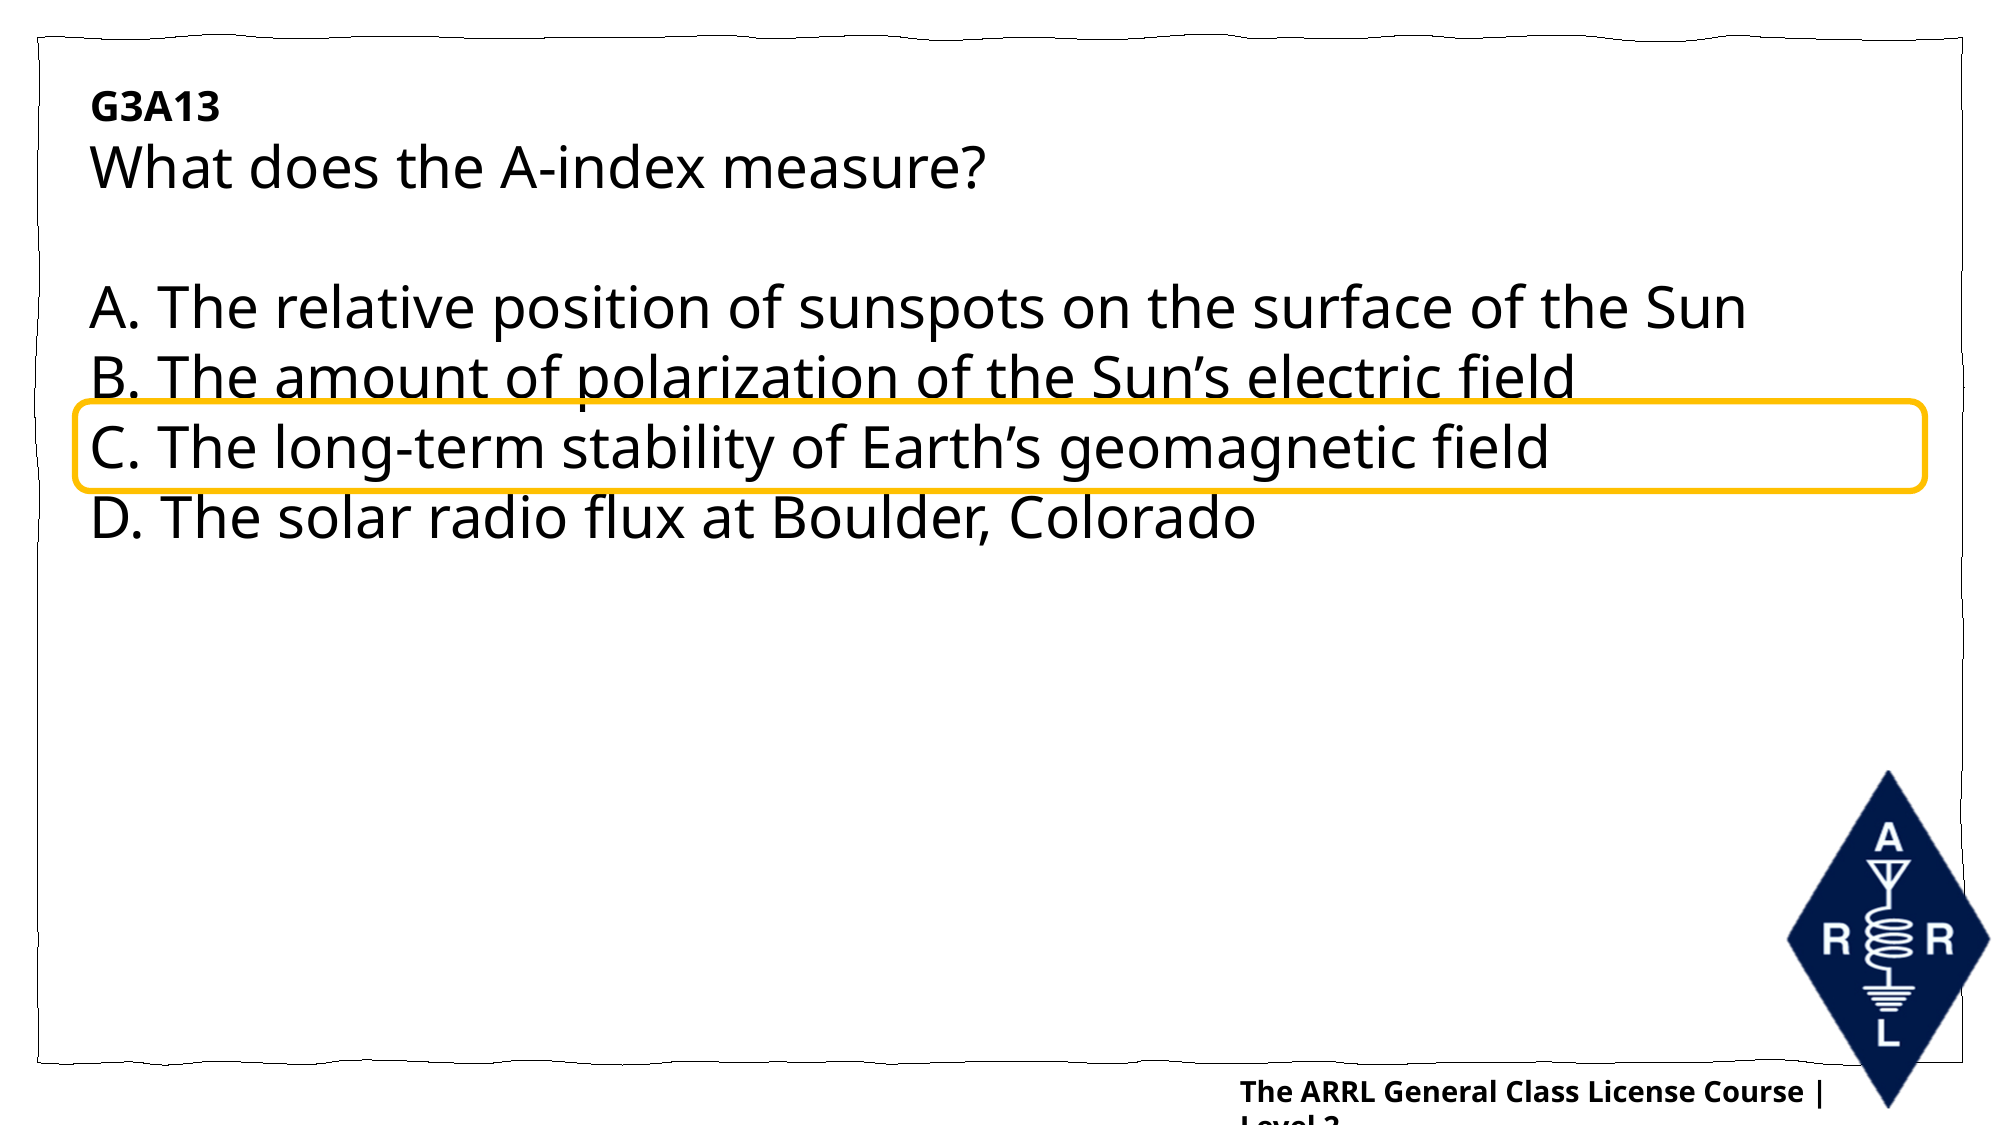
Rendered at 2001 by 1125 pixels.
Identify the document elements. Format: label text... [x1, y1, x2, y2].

text_box G3A13 What does the A-index measure? A. The relative position of sunspots on the surface of the Sun B. The amount of polarization of the Sun’s electric field C. The long-term stability of Earth’s geomagnetic field D. The solar radio flux at Boulder, Colorado [75, 72, 1850, 408]
picture [1773, 752, 1999, 1125]
text_box [73, 400, 1927, 493]
text_box G3A13 What does the A-index measure? A. The relative position of sunspots on the surface of the Sun B. The amount of polarization of the Sun’s electric field C. The long-term stability of Earth’s geomagnetic field D. The solar radio flux at Boulder, Colorado [75, 484, 1850, 558]
